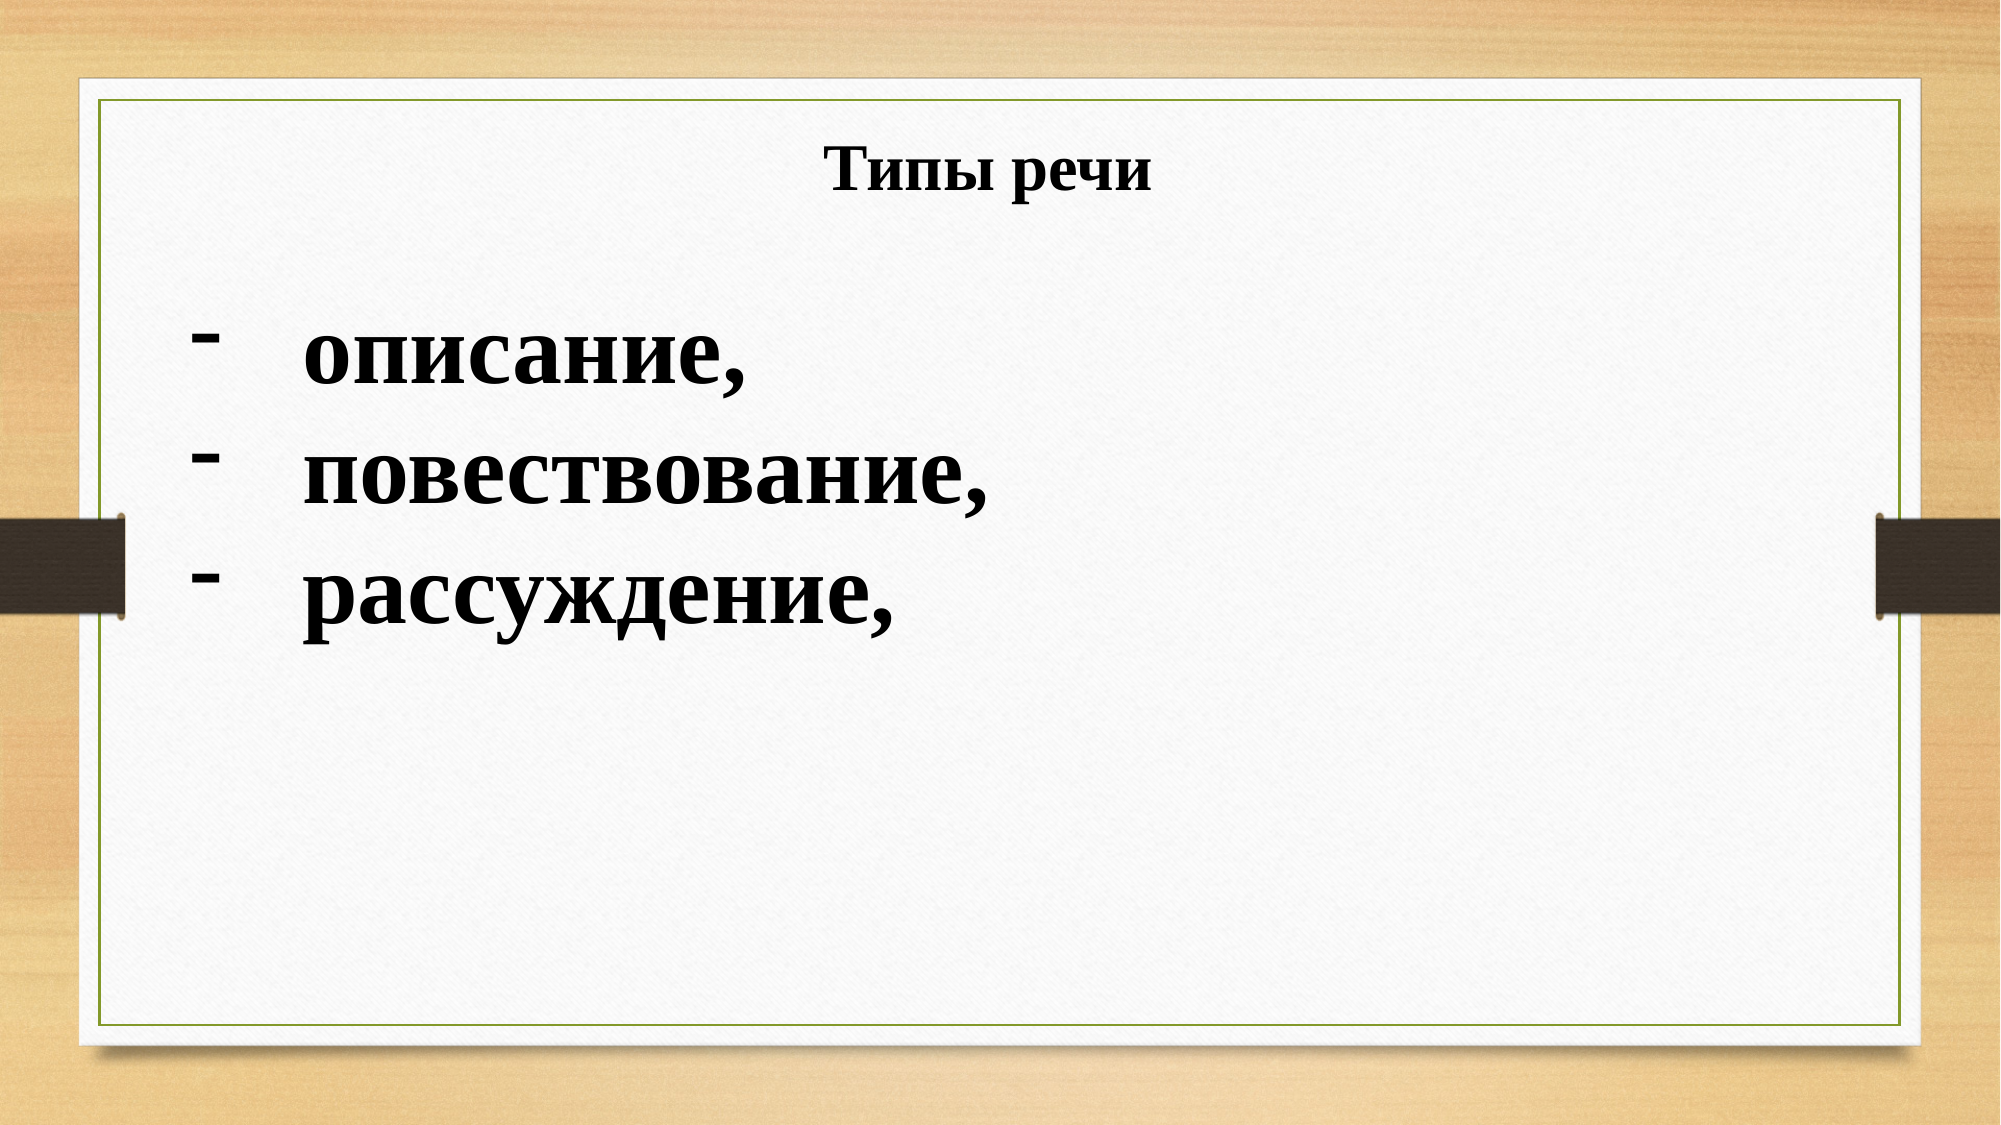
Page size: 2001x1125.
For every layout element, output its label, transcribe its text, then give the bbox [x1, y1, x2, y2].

text_box Типы речи описание, повествование, рассуждение, [175, 116, 1802, 651]
picture [0, 0, 2001, 1125]
